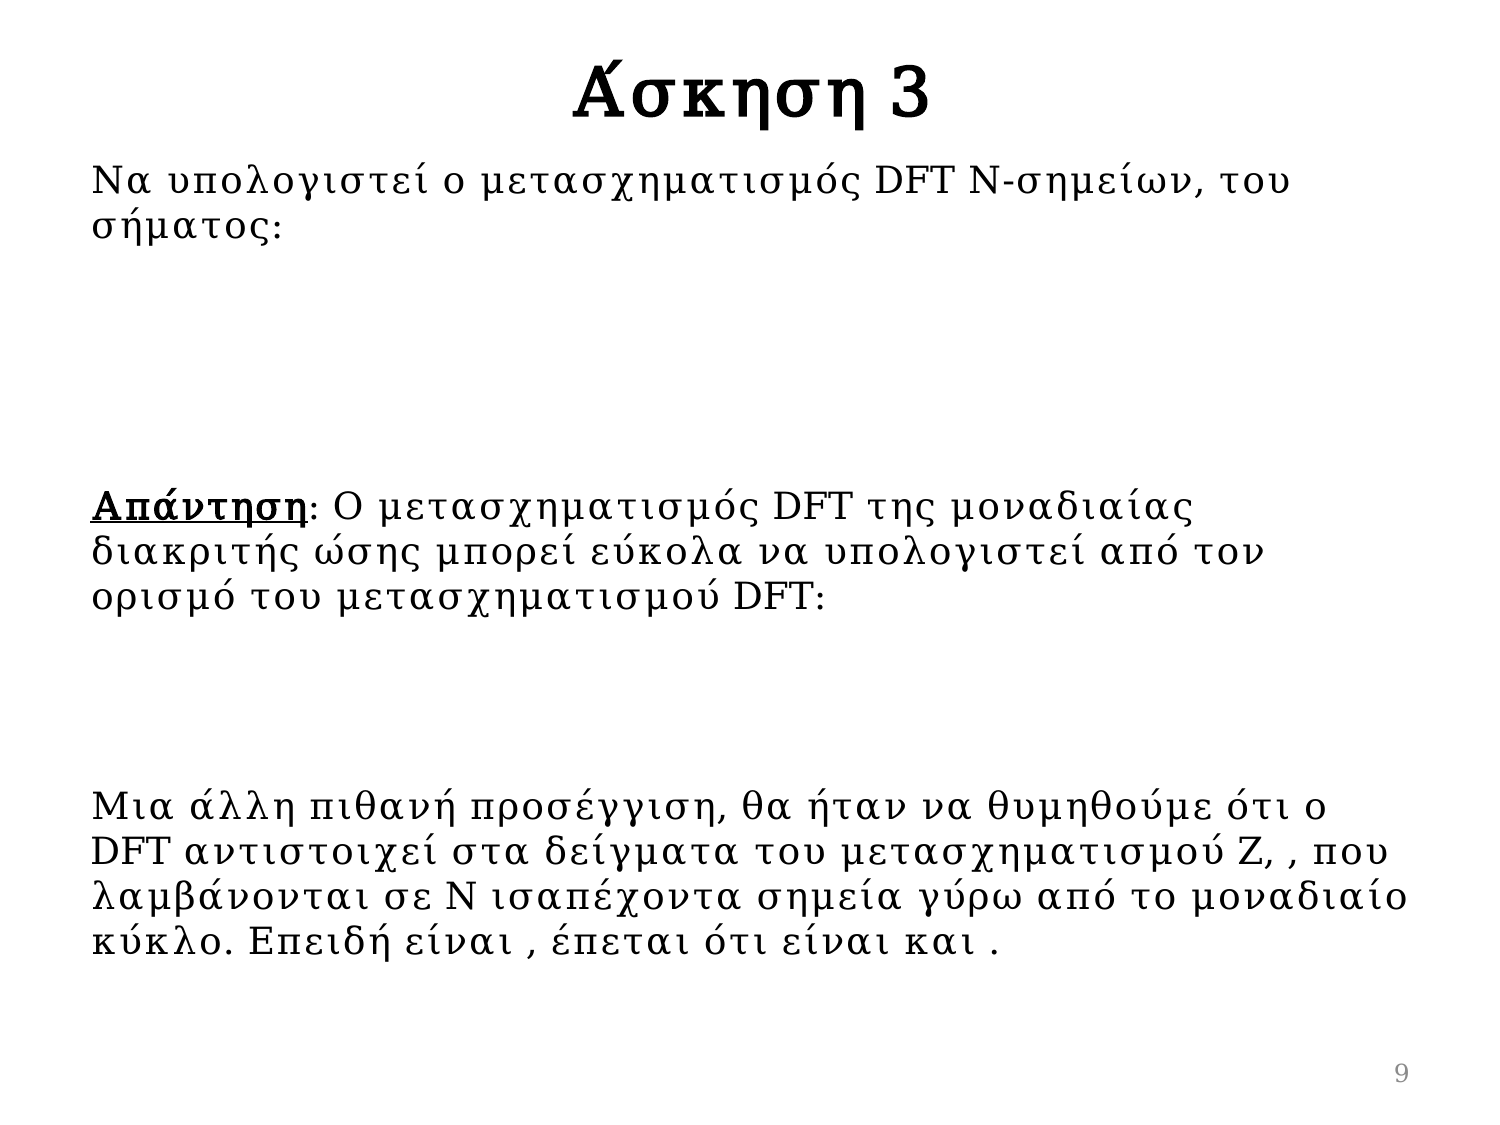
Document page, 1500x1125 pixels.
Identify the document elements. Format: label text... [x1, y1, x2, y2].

title Άσκηση 3 [75, 19, 1425, 159]
slide_number 9 [1222, 1042, 1425, 1103]
